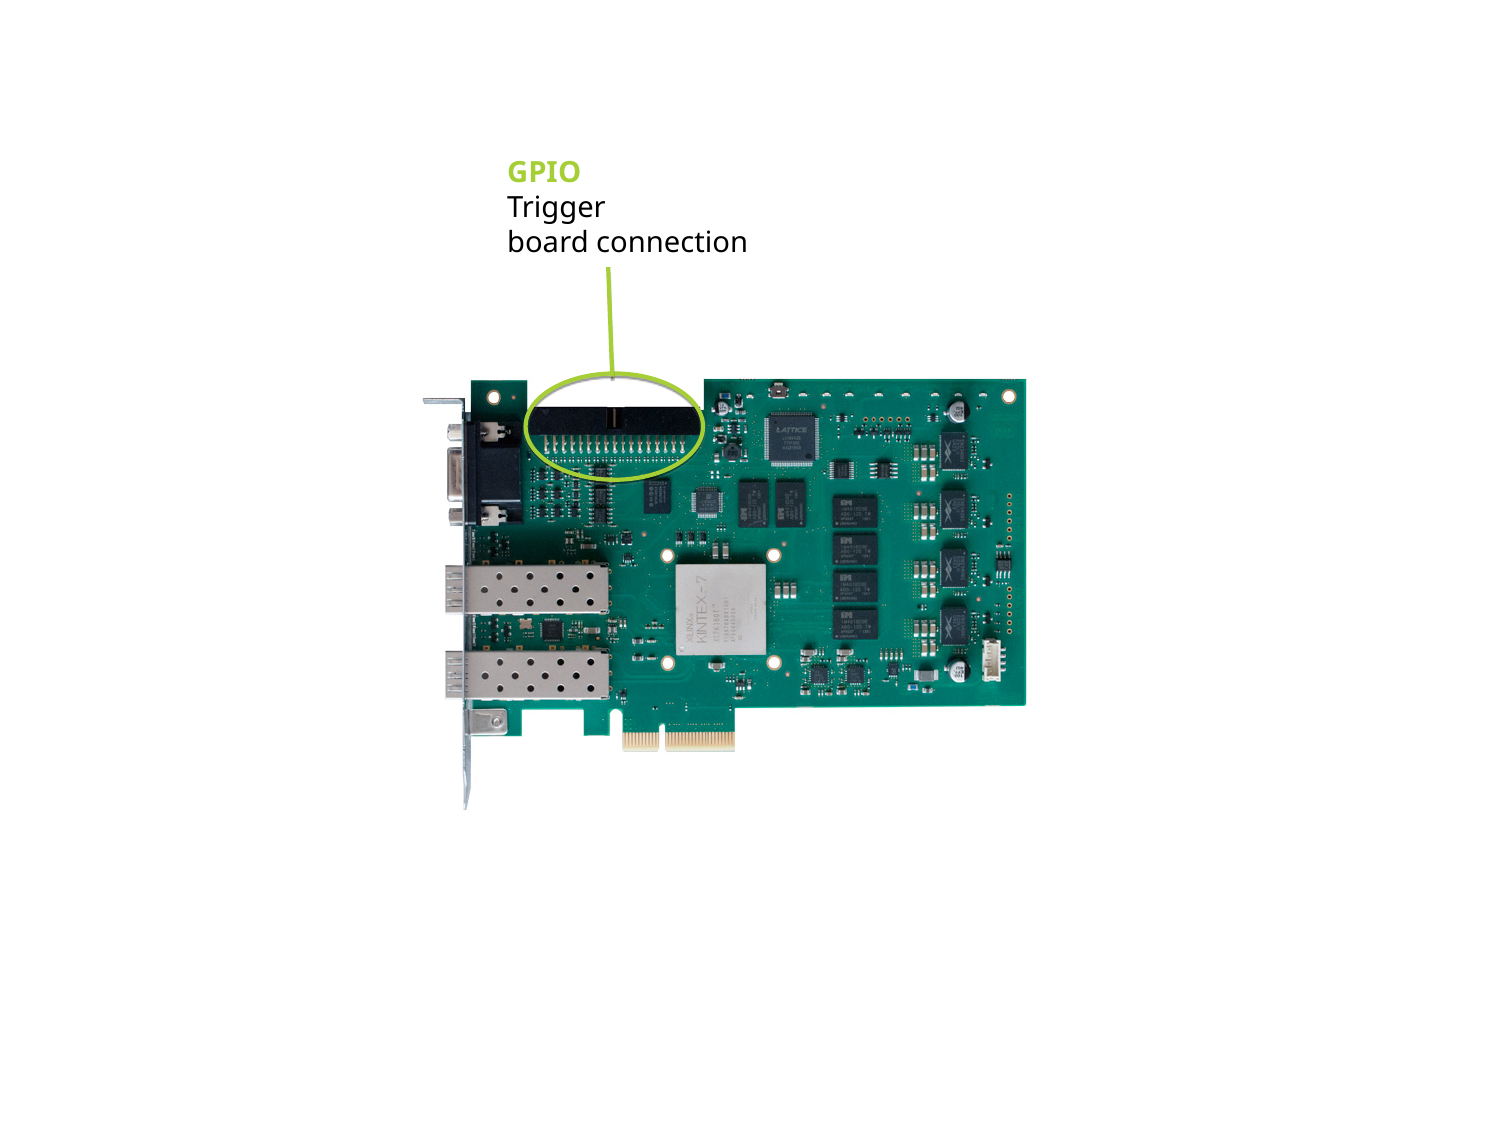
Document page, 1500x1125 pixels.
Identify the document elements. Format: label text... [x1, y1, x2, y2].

text_box GPIO Trigger board connection [492, 145, 764, 266]
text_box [607, 266, 613, 377]
picture [415, 369, 1041, 817]
